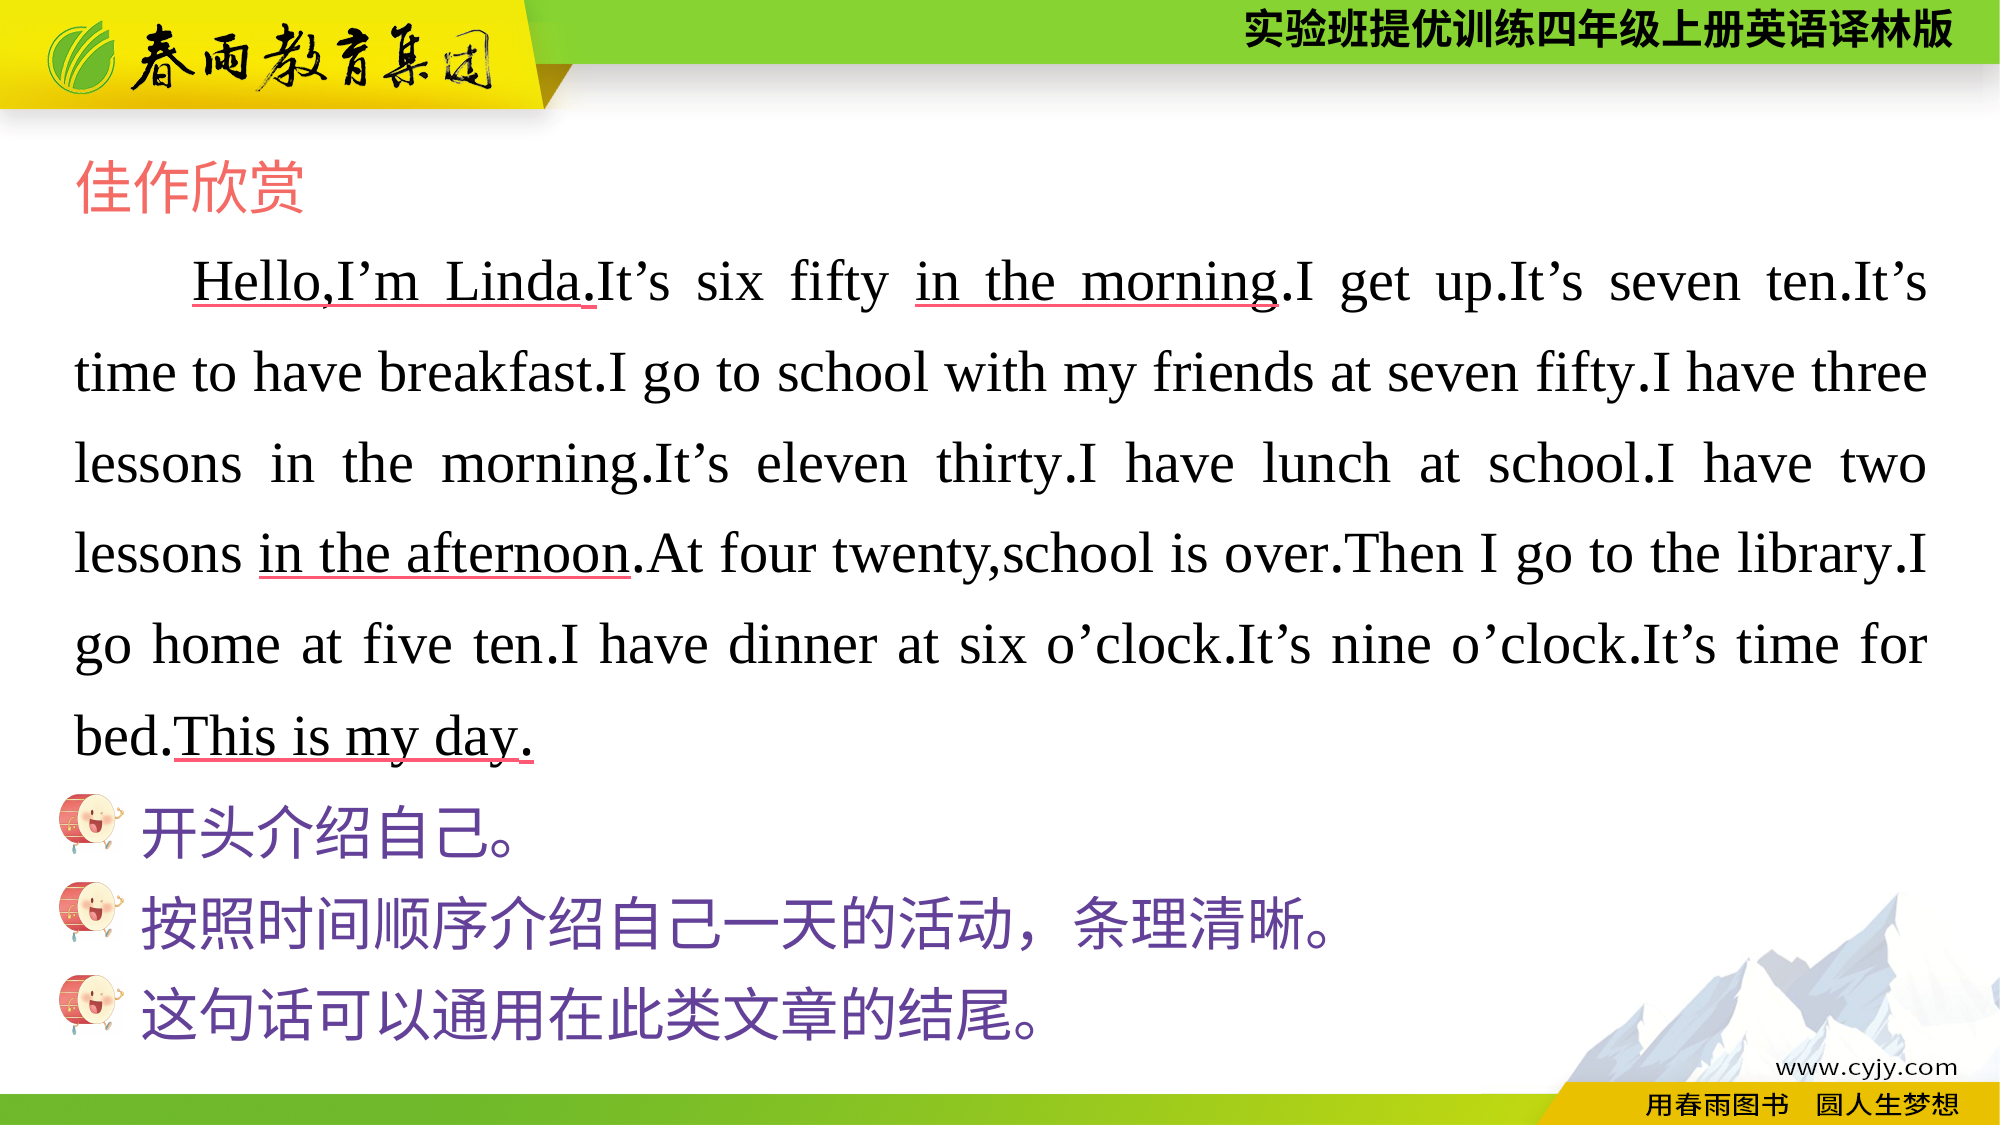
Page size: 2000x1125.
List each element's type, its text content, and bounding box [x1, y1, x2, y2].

picture [0, 0, 2000, 1125]
text_box 开头介绍自己。 按照时间顺序介绍自己一天的活动，条理清晰。 这句话可以通用在此类文章的结尾。 [59, 767, 1944, 1056]
list 佳作欣赏 Hello,I’m Linda.It’s six fifty in the morning.I get up.It’s seven ten.It’s time to have breakfast.I go to school with my friends at seven fifty.I have three lessons in the morning.It’s eleven thirty.I have lunch at school.I have two lessons in the afternoon.At four twenty,school is over.Then I go to the library.I go home at five ten.I have dinner at six o’clock.It’s nine o’clock.It’s time for bed.This is my day. [59, 122, 1944, 767]
